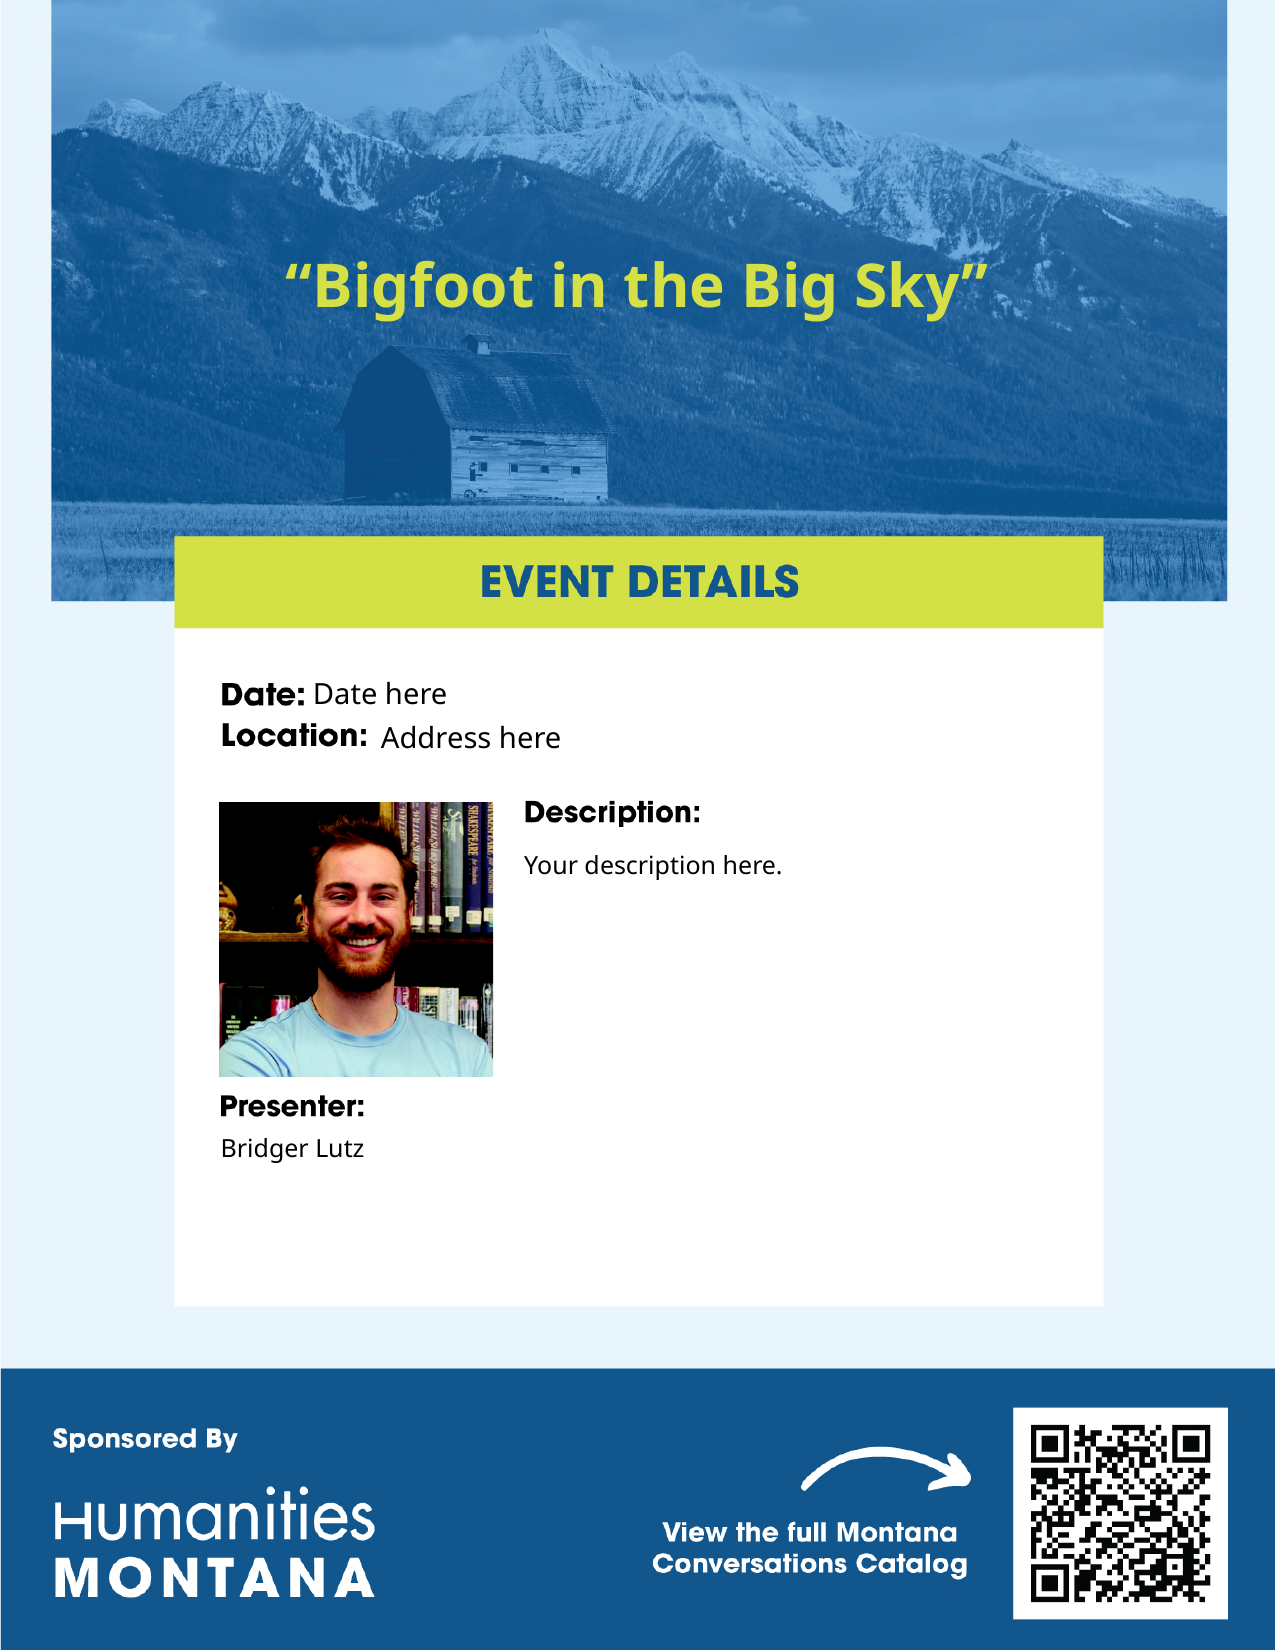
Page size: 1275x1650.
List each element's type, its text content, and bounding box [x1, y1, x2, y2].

text_box “Bigfoot in the Big Sky” [173, 232, 1102, 335]
text_box Bridger Lutz [205, 1117, 480, 1178]
text_box Date here [297, 660, 932, 726]
text_box [169, 132, 1099, 166]
text_box [159, 166, 1099, 233]
text_box Your description here. [509, 834, 1033, 895]
text_box Address here [365, 704, 1233, 770]
picture [0, 0, 1275, 1650]
